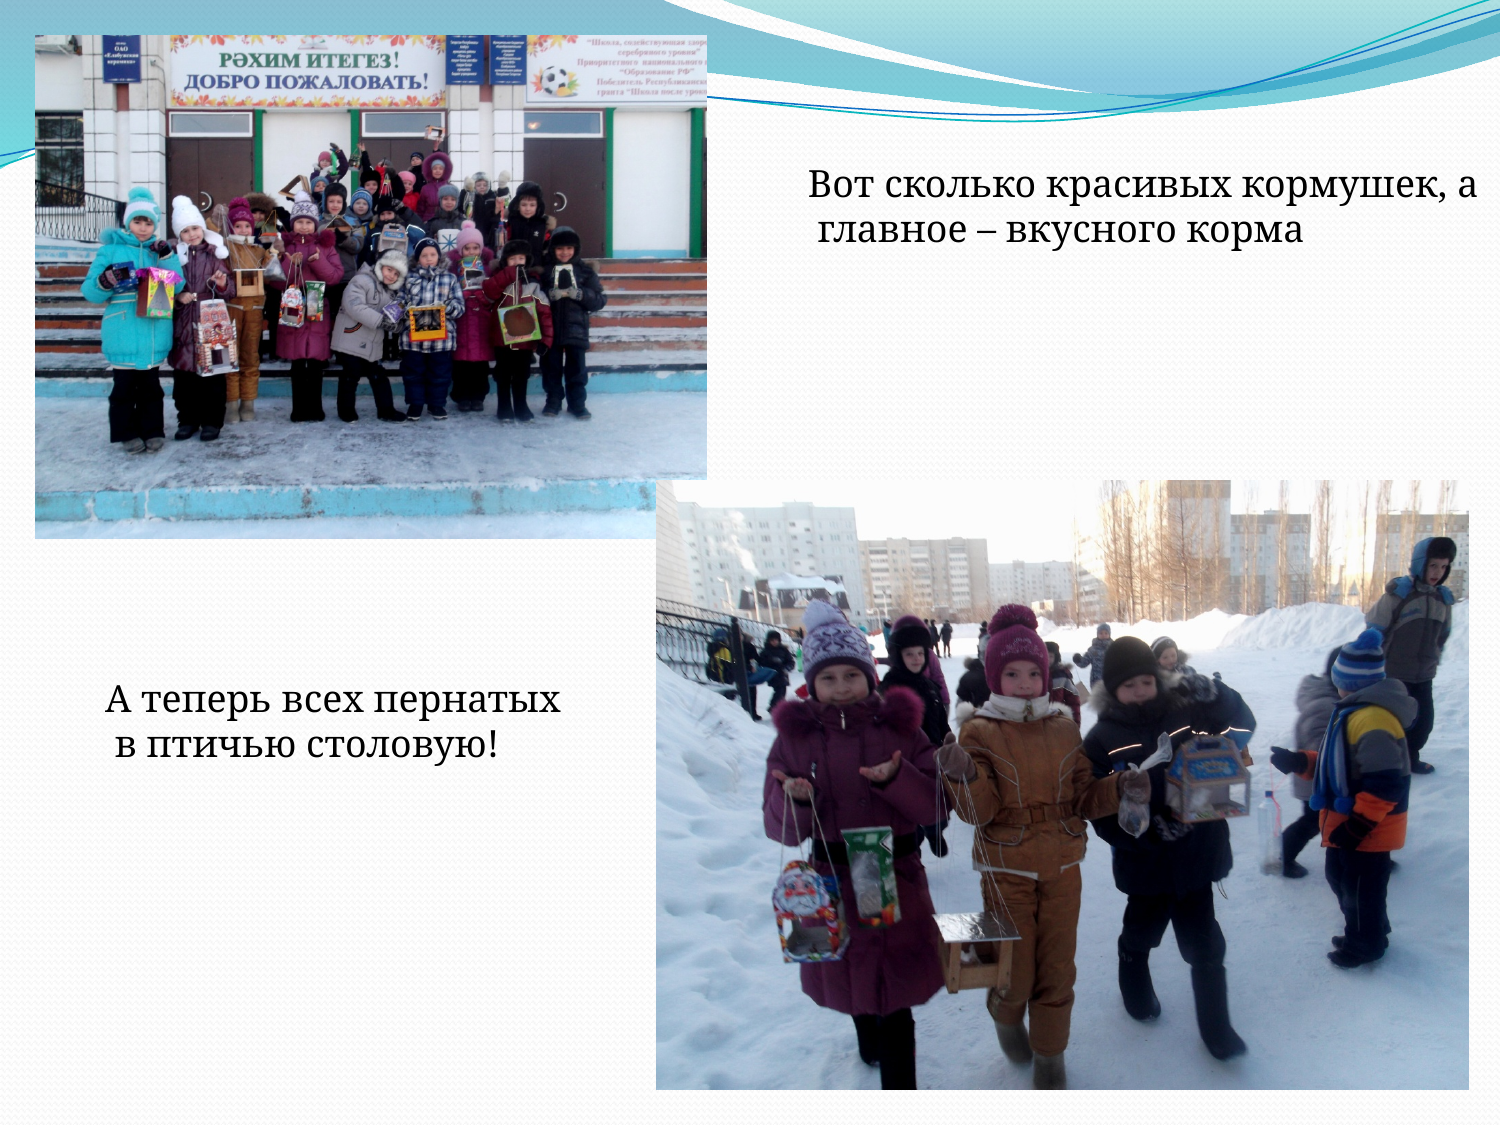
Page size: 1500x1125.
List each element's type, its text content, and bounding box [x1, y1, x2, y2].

picture [34, 34, 1469, 1091]
text_box А теперь всех пернатых в птичью столовую! [90, 667, 577, 773]
text_box Вот сколько красивых кормушек, а главное – вкусного корма [793, 152, 1494, 258]
